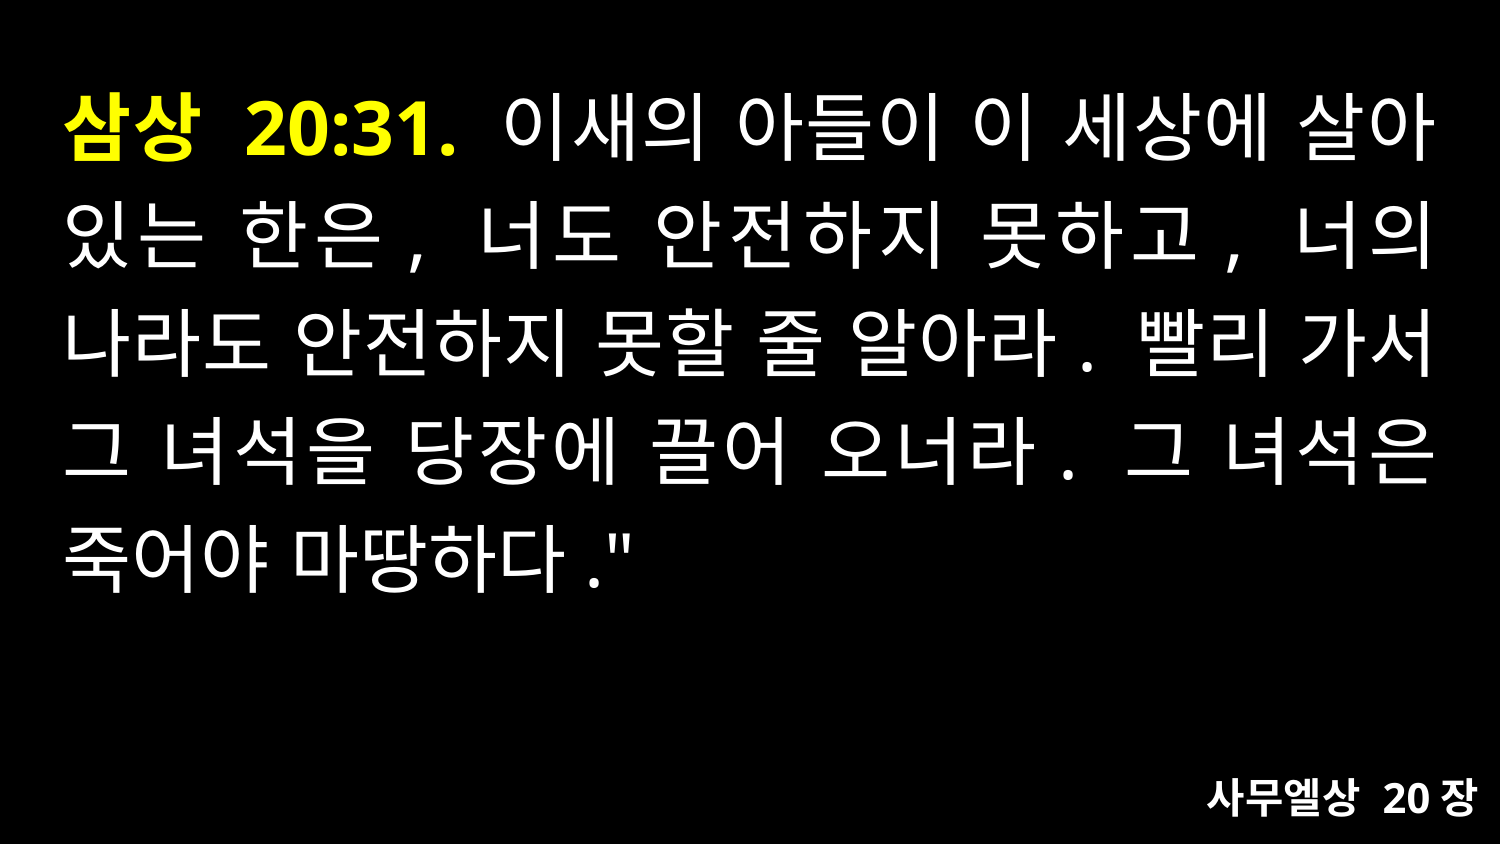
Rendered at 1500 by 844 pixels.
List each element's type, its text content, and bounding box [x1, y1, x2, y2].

subtitle 사무엘상 20장 [916, 770, 1500, 844]
title 삼상 20:31. 이새의 아들이 이 세상에 살아 있는 한은, 너도 안전하지 못하고, 너의 나라도 안전하지 못할 줄 알아라. 빨리 가서 그 녀석을 당장에 끌어 오너라. 그 녀석은 죽어야 마땅하다." [0, 0, 1500, 844]
